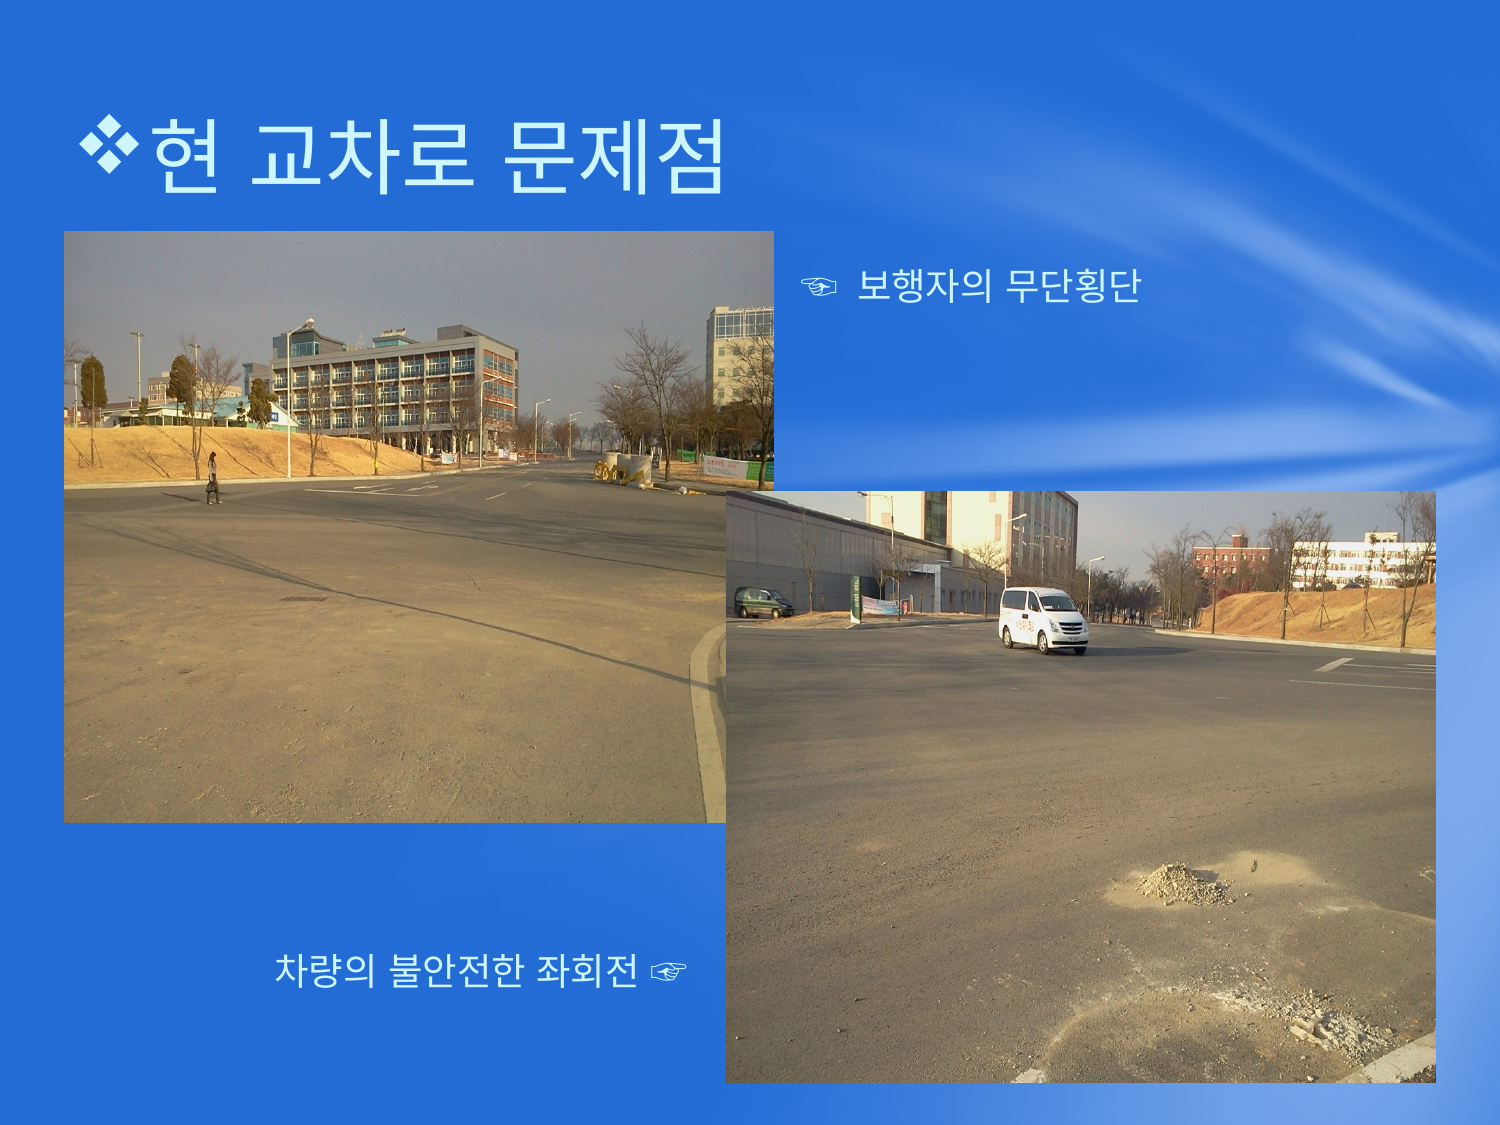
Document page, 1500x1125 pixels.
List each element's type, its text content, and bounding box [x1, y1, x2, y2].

text_box 차량의 불안전한 좌회전 ☞ [88, 940, 703, 1001]
picture [726, 491, 1436, 1083]
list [64, 231, 774, 823]
title 현 교차로 문제점 [57, 37, 1318, 213]
text_box ☜ 보행자의 무단횡단 [785, 255, 1400, 316]
